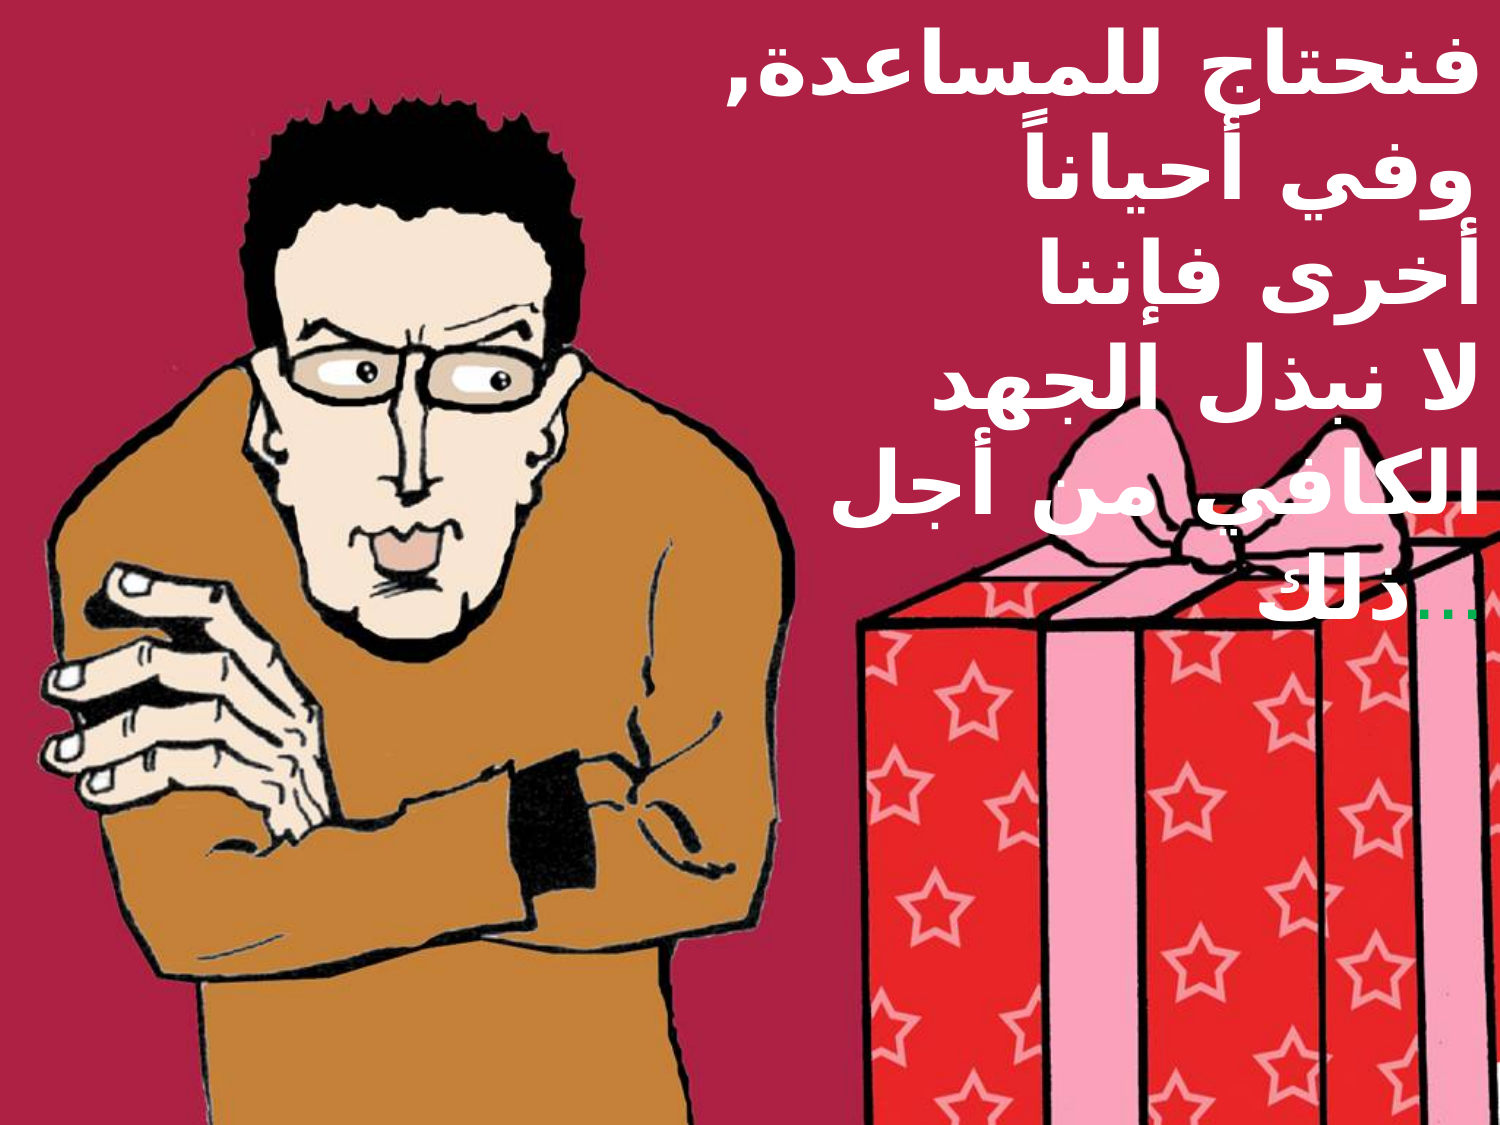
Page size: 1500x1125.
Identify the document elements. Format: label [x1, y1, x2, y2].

list [0, 0, 1500, 1125]
